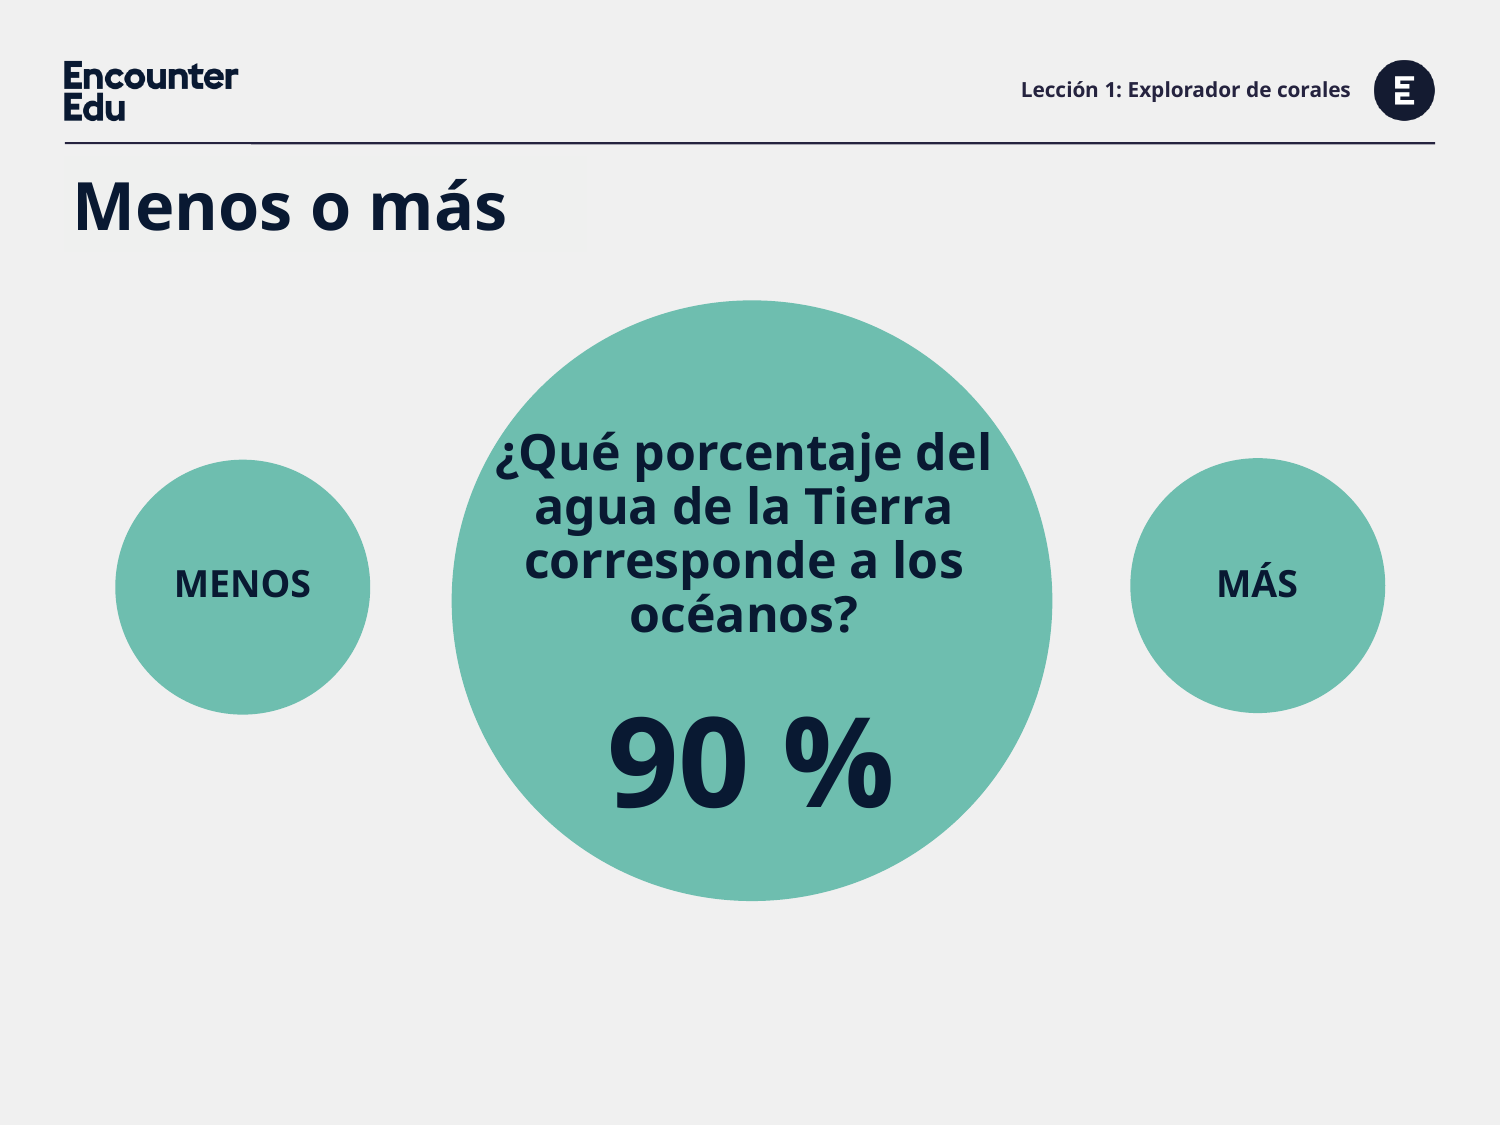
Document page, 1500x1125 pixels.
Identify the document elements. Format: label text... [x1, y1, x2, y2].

picture [1372, 58, 1436, 122]
title Lección 1: Explorador de corales [749, 67, 1359, 114]
list 90 % [482, 691, 1021, 874]
list MENOS [64, 515, 421, 656]
picture [60, 59, 243, 122]
text_box Menos o más [64, 156, 587, 252]
list ¿Qué porcentaje del agua de la Tierra corresponde a los océanos? [482, 419, 1006, 602]
text_box MÁS [1079, 516, 1435, 655]
